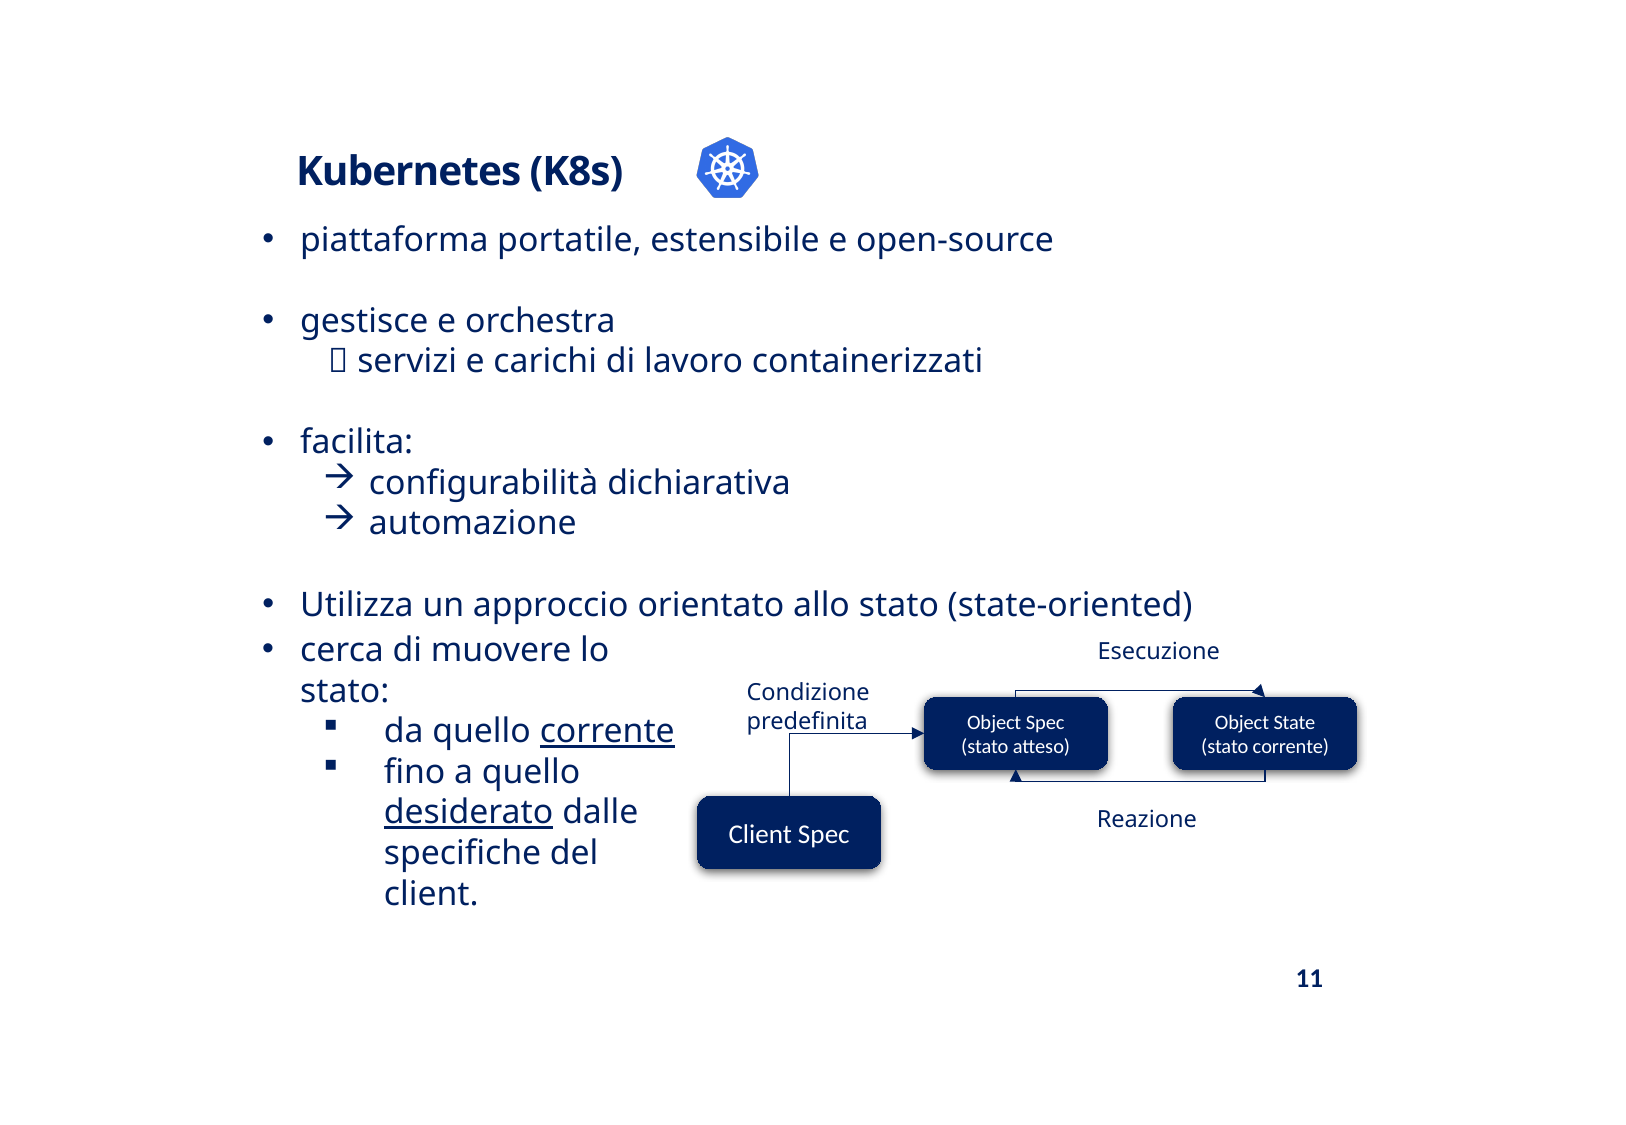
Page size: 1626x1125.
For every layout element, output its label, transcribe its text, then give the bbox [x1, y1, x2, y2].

text_box Condizione predefinita [731, 669, 885, 742]
text_box Reazione [1143, 796, 1212, 840]
text_box Esecuzione [1143, 628, 1235, 672]
picture [660, 122, 795, 213]
text_box Object Spec (stato atteso) [924, 697, 1108, 770]
text_box Client Spec [697, 796, 881, 869]
text_box Object State (stato corrente) [1173, 697, 1357, 770]
text_box Esecuzione [1082, 628, 1140, 672]
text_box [825, 697, 889, 833]
slide_number 11 [1063, 952, 1339, 1002]
text_box Kubernetes (K8s) [283, 80, 1357, 200]
text_box Reazione [1082, 796, 1140, 840]
text_box cerca di muovere lo stato: da quello corrente fino a quello desiderato dalle specifiche del client. [247, 620, 714, 920]
text_box piattaforma portatile, estensibile e open-source gestisce e orchestra  servizi e carichi di lavoro containerizzati facilita: configurabilità dichiarativa automazione Utilizza un approccio orientato allo stato (state-oriented) [247, 209, 1422, 712]
